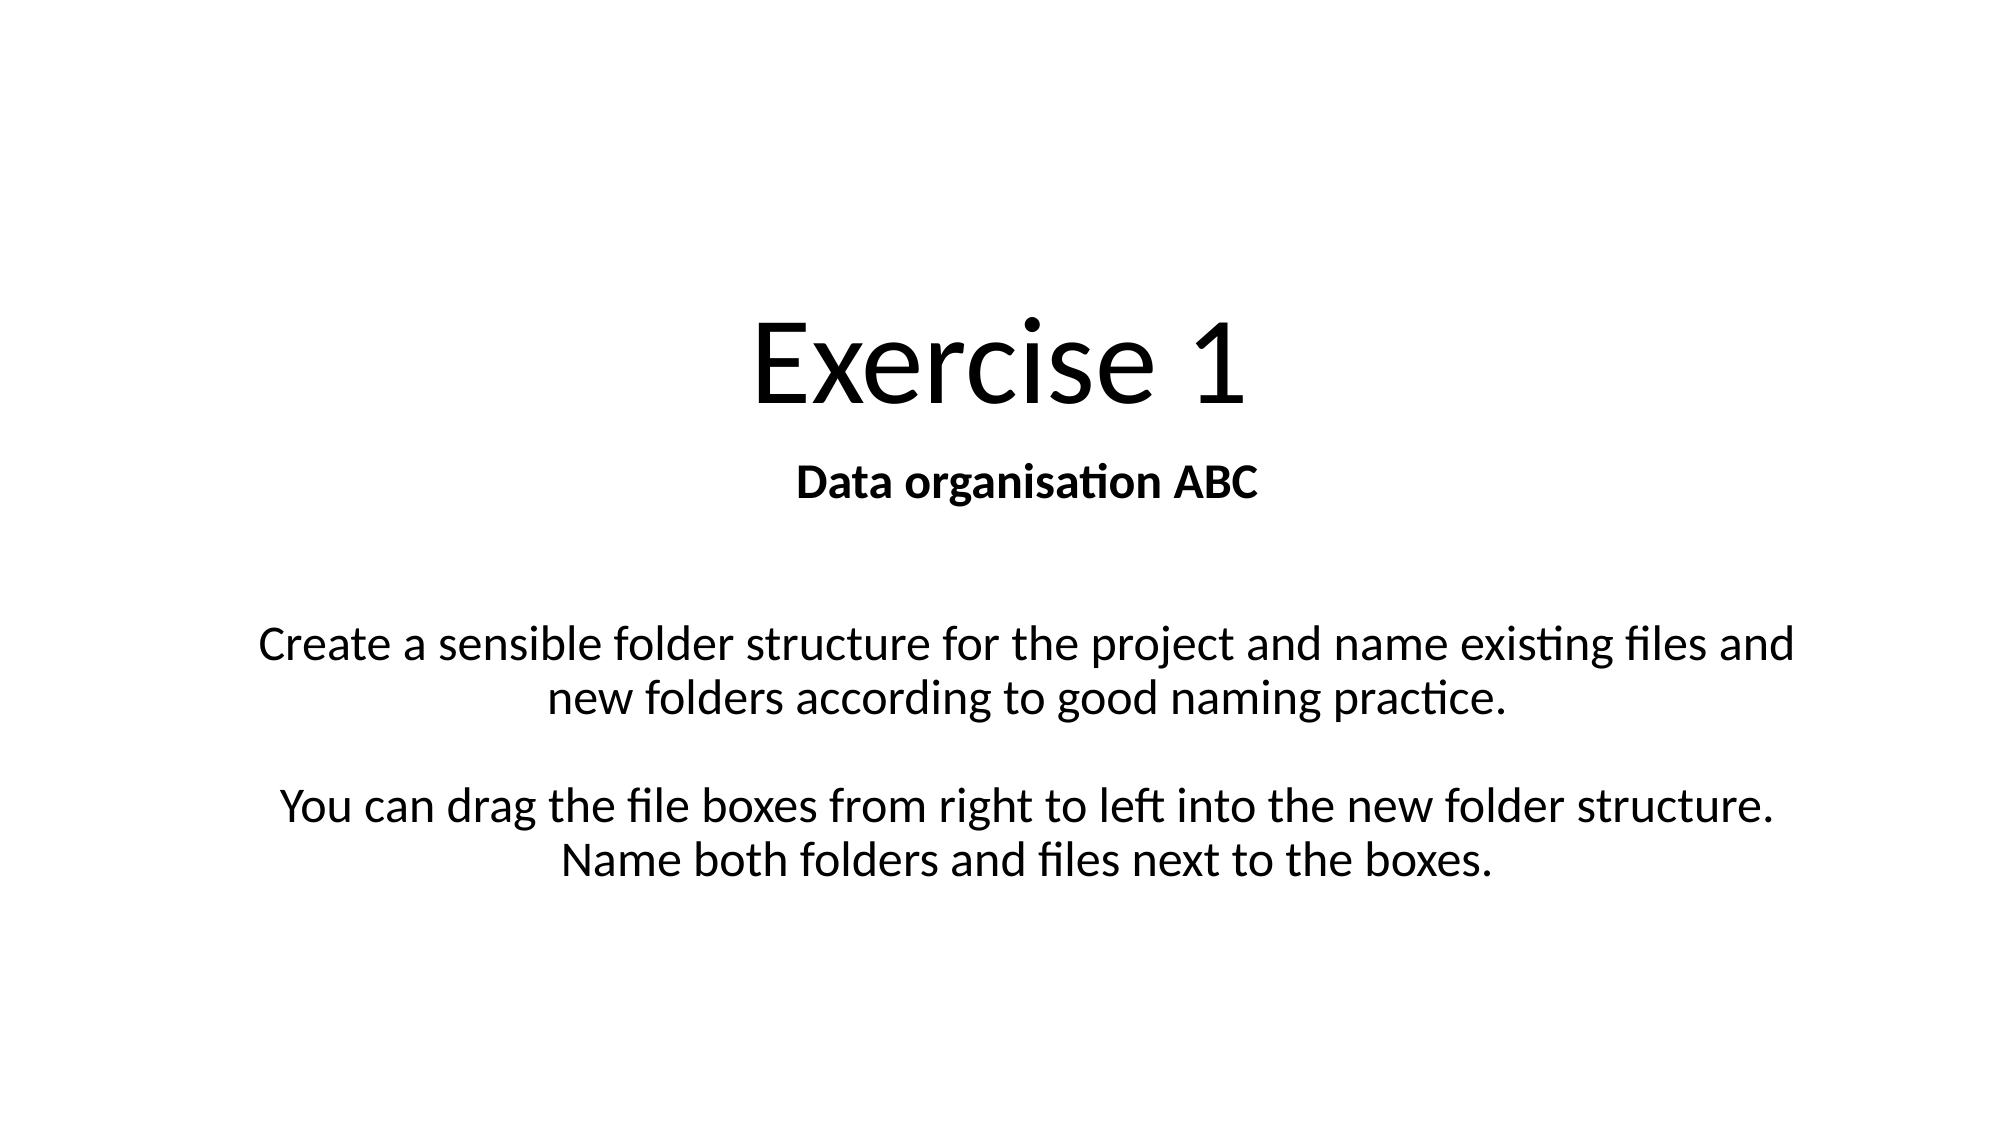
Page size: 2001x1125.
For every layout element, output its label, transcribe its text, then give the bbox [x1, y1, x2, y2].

subtitle Data organisation ABC Create a sensible folder structure for the project and name existing files and new folders according to good naming practice. You can drag the file boxes from right to left into the new folder structure. Name both folders and files next to the boxes. [207, 448, 1848, 720]
title Exercise 1 [249, 46, 1750, 438]
